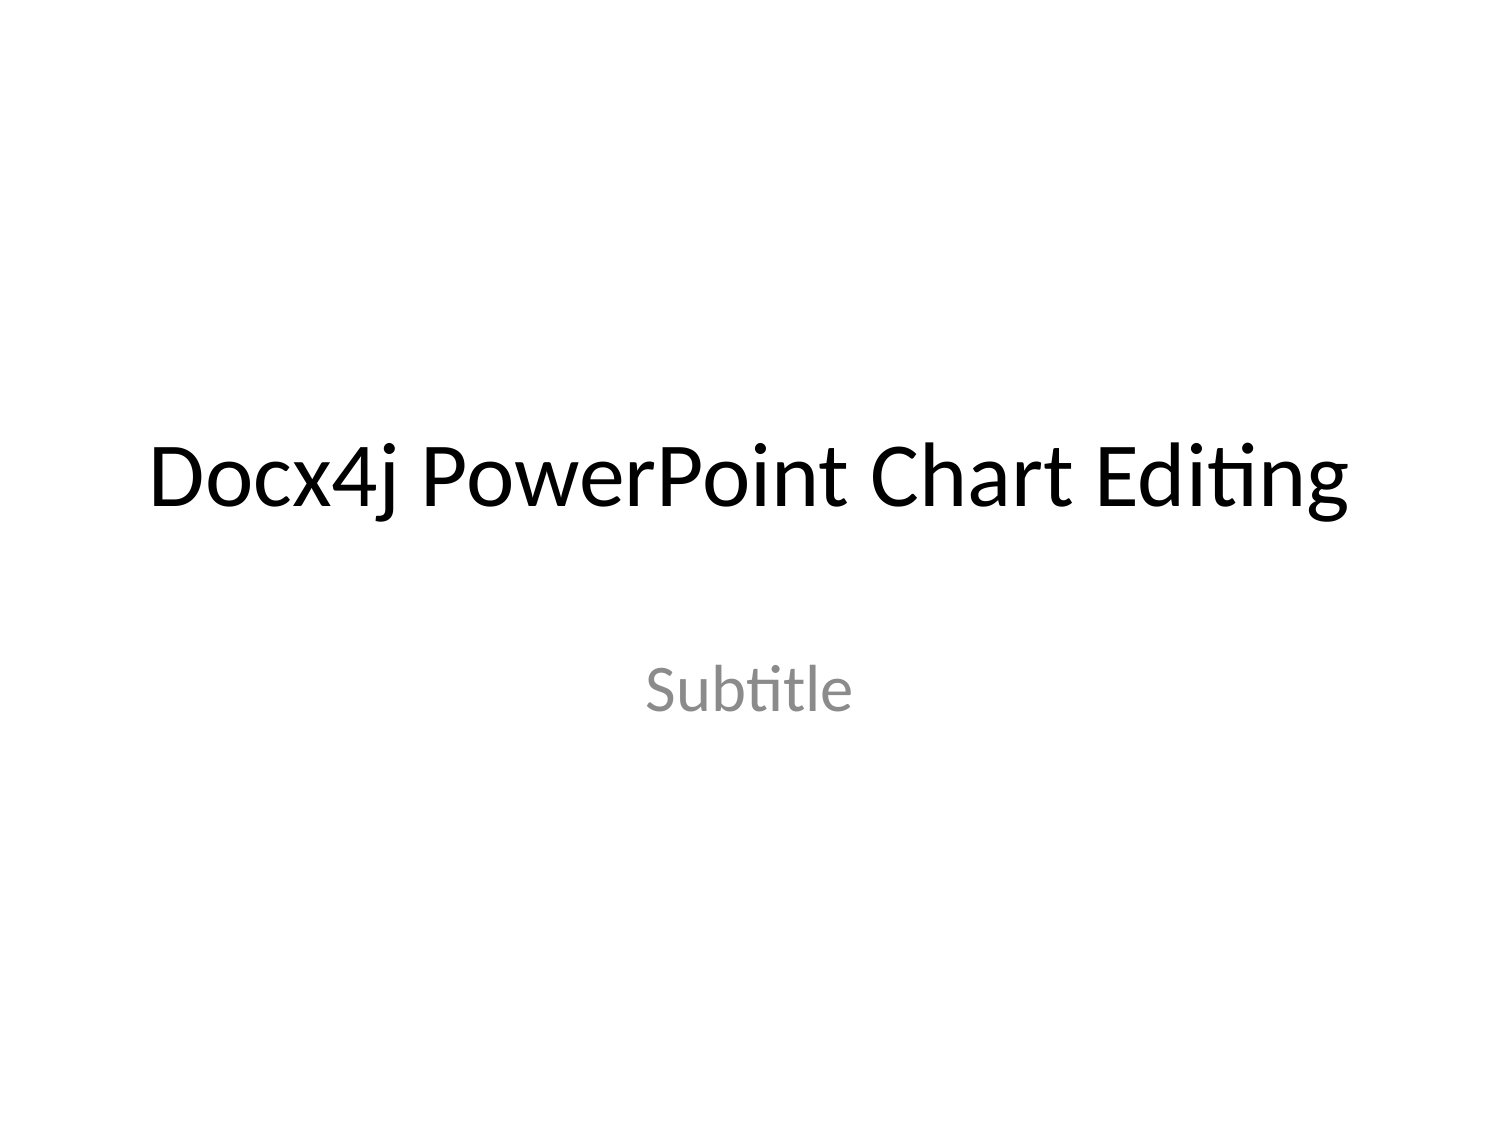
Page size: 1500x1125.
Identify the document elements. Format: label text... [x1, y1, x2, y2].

title Docx4j PowerPoint Chart Editing [112, 349, 1388, 591]
subtitle Subtitle [225, 637, 1275, 925]
